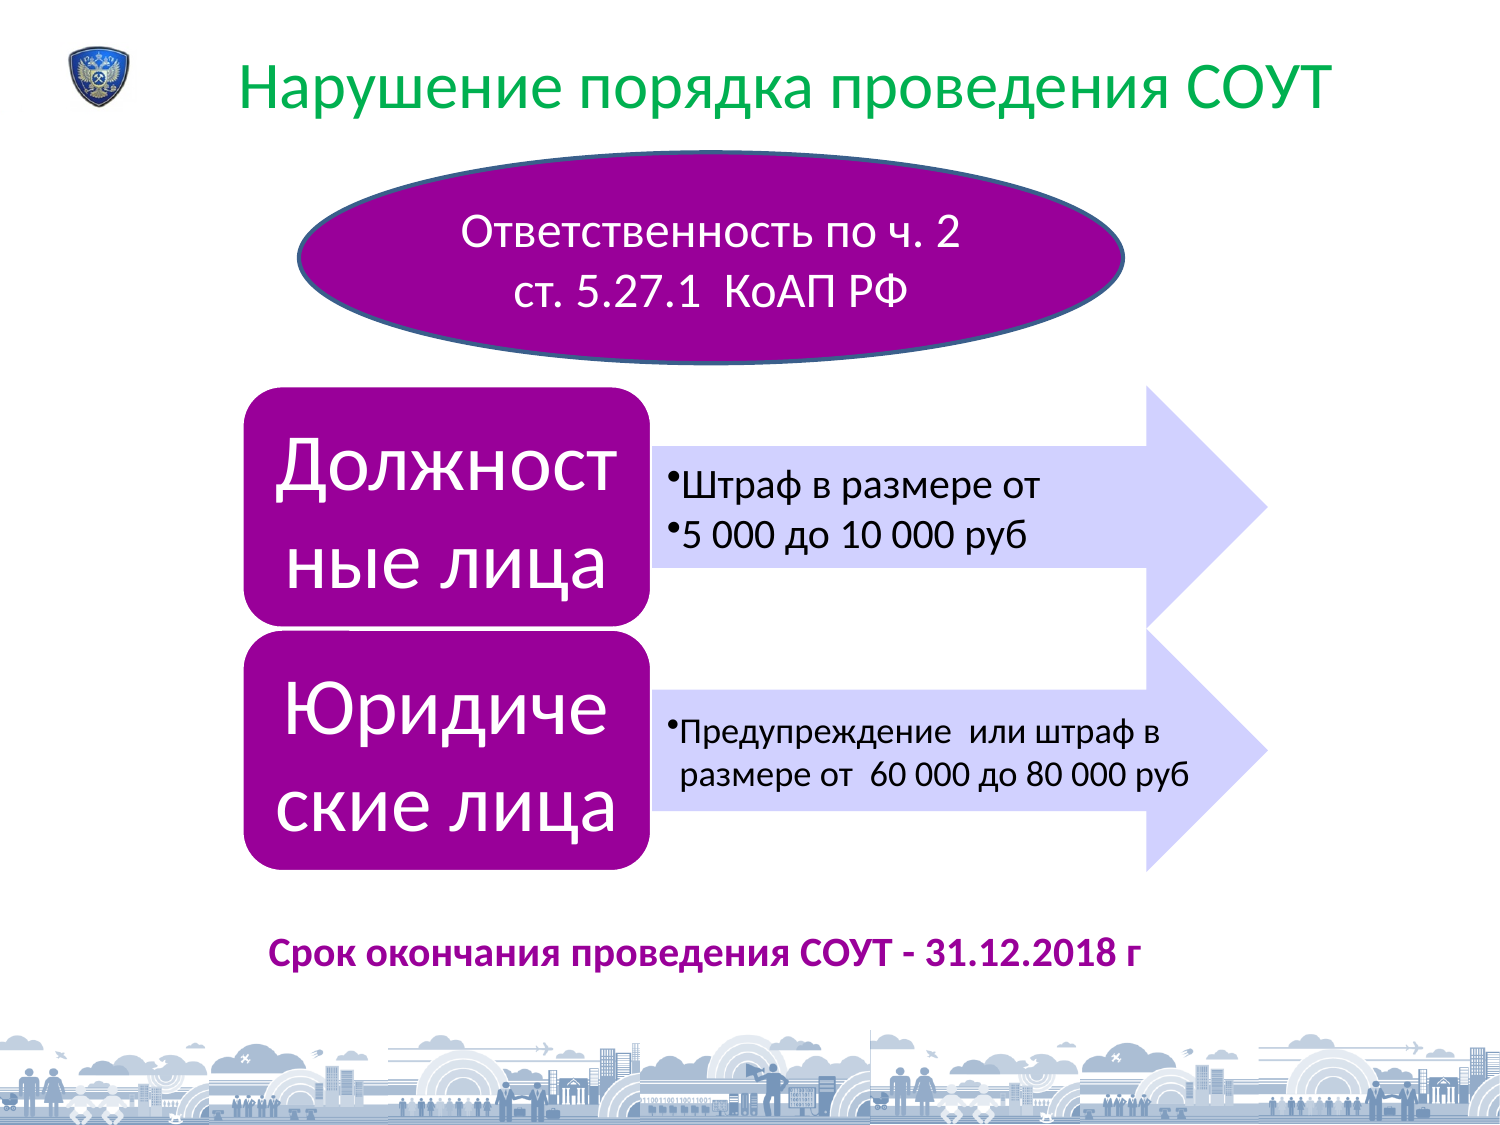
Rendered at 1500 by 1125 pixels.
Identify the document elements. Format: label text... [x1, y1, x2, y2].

text_box Срок окончания проведения СОУТ - 31.12.2018 г [253, 916, 1334, 982]
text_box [0, 1030, 1500, 1125]
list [241, 385, 1269, 873]
picture [0, 42, 205, 115]
title Нарушение порядка проведения СОУТ [147, 19, 1425, 173]
text_box Ответственность по ч. 2 ст. 5.27.1 КоАП РФ [296, 150, 1126, 366]
